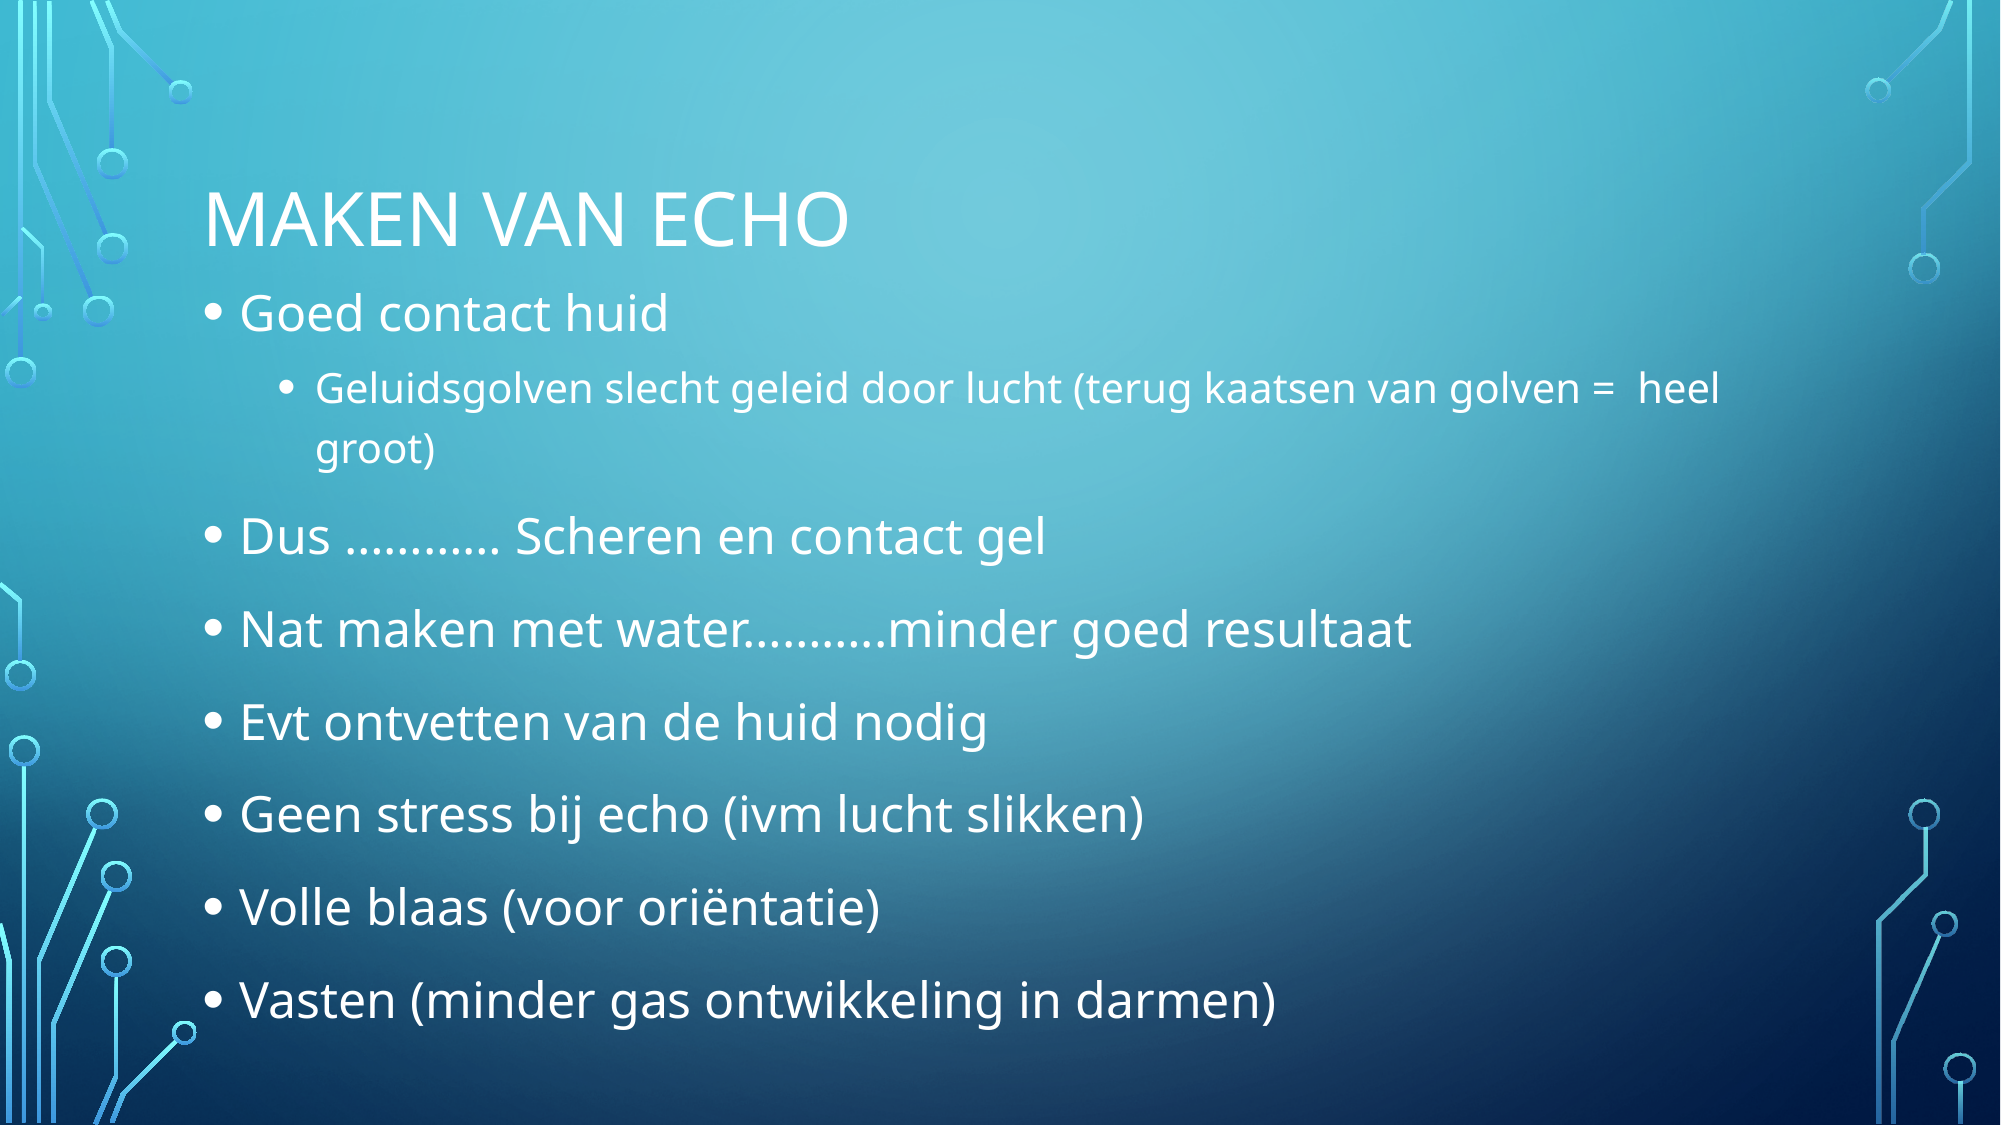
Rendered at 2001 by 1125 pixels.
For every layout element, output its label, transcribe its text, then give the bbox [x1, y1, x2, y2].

title Maken van Echo [187, 101, 1813, 261]
list Goed contact huid Geluidsgolven slecht geleid door lucht (terug kaatsen van golven = heel groot) Dus ………… Scheren en contact gel Nat maken met water………..minder goed resultaat Evt ontvetten van de huid nodig Geen stress bij echo (ivm lucht slikken) Volle blaas (voor oriëntatie) Vasten (minder gas ontwikkeling in darmen) [187, 261, 1813, 1091]
